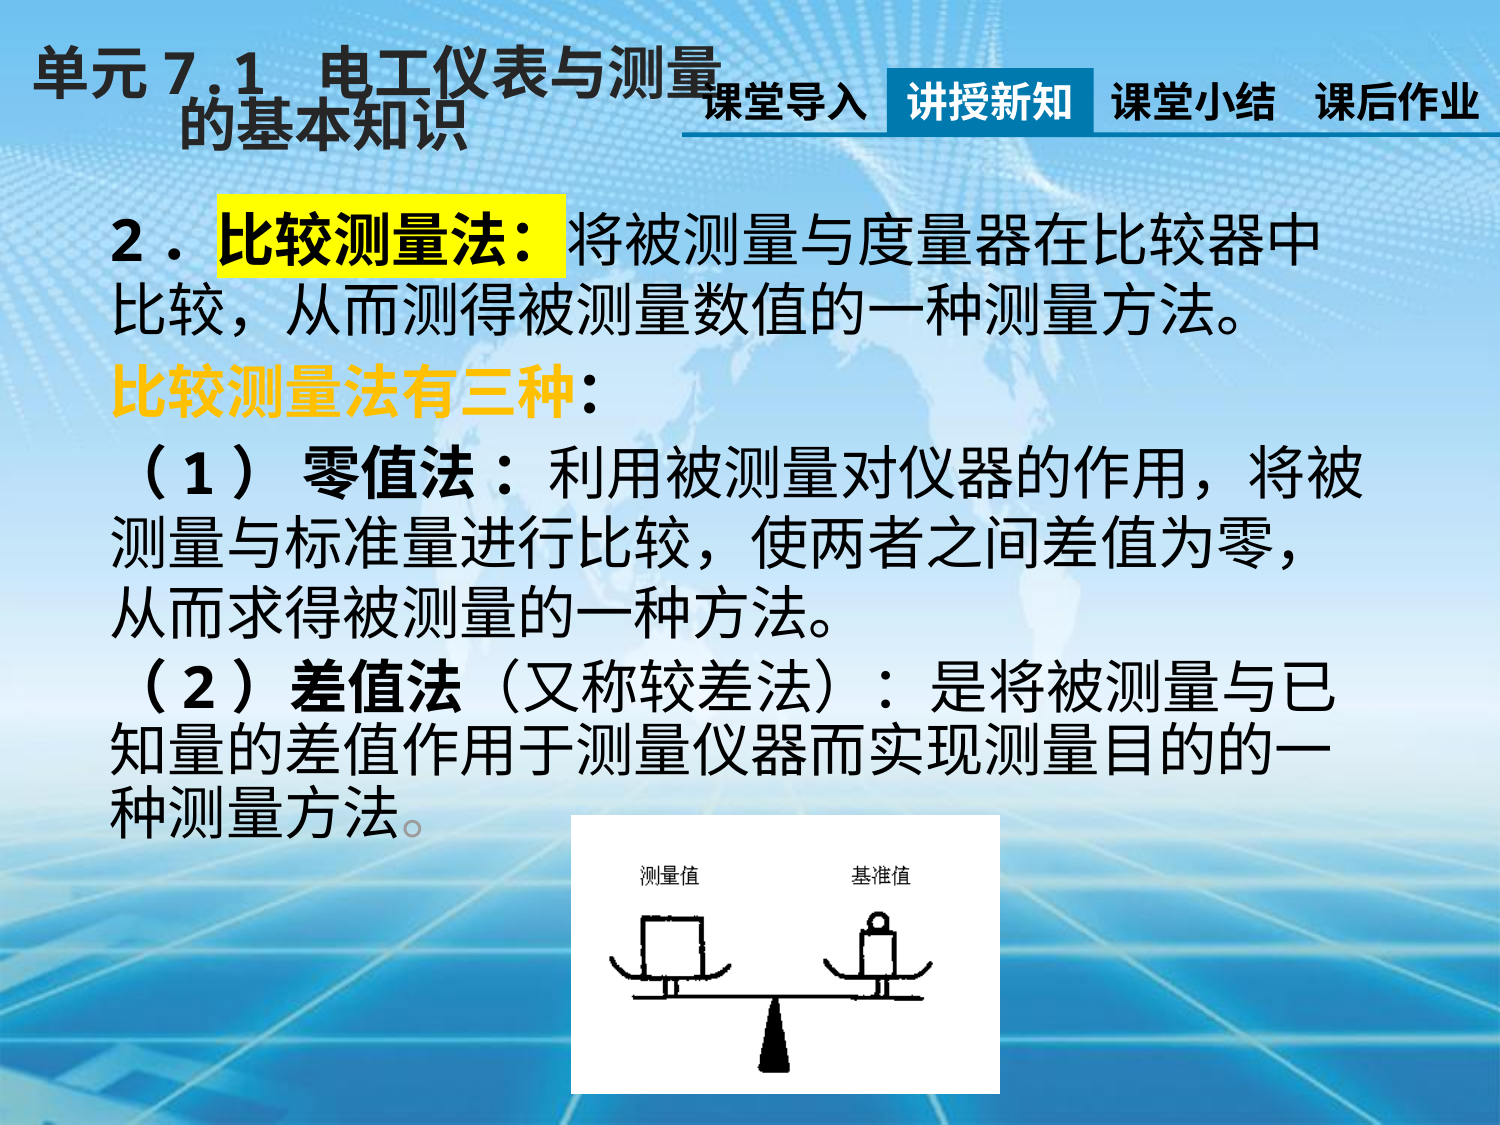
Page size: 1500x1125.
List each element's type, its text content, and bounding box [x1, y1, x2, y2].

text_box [16, 46, 1500, 168]
picture [0, 0, 1500, 1125]
text_box 2．比较测量法：将被测量与度量器在比较器中比较，从而测得被测量数值的一种测量方法。 比较测量法有三种： （1） 零值法 ：利用被测量对仪器的作用，将被测量与标准量进行比较，使两者之间差值为零，从而求得被测量的一种方法。 （2）差值法（又称较差法）：是将被测量与已知量的差值作用于测量仪器而实现测量目的的一种测量方法。 [94, 195, 1393, 788]
